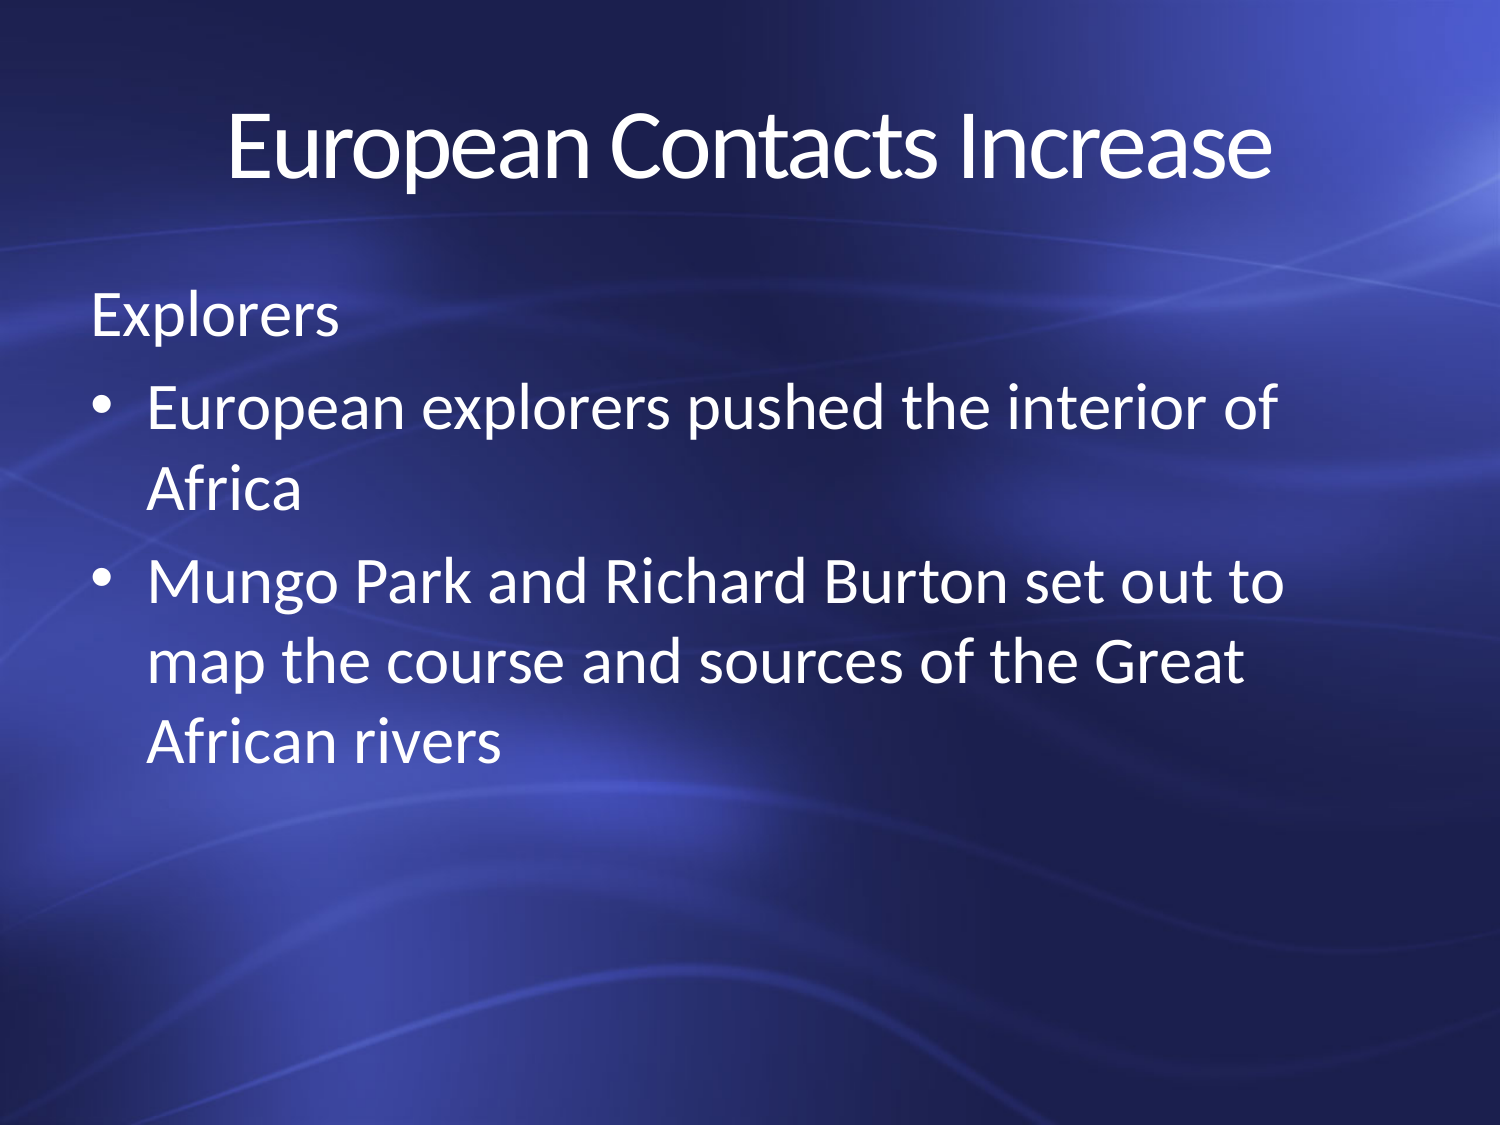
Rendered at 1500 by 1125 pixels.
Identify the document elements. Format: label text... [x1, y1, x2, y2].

title European Contacts Increase [75, 45, 1425, 233]
picture [0, 0, 1500, 1125]
list Explorers European explorers pushed the interior of Africa Mungo Park and Richard Burton set out to map the course and sources of the Great African rivers [75, 262, 1425, 1005]
